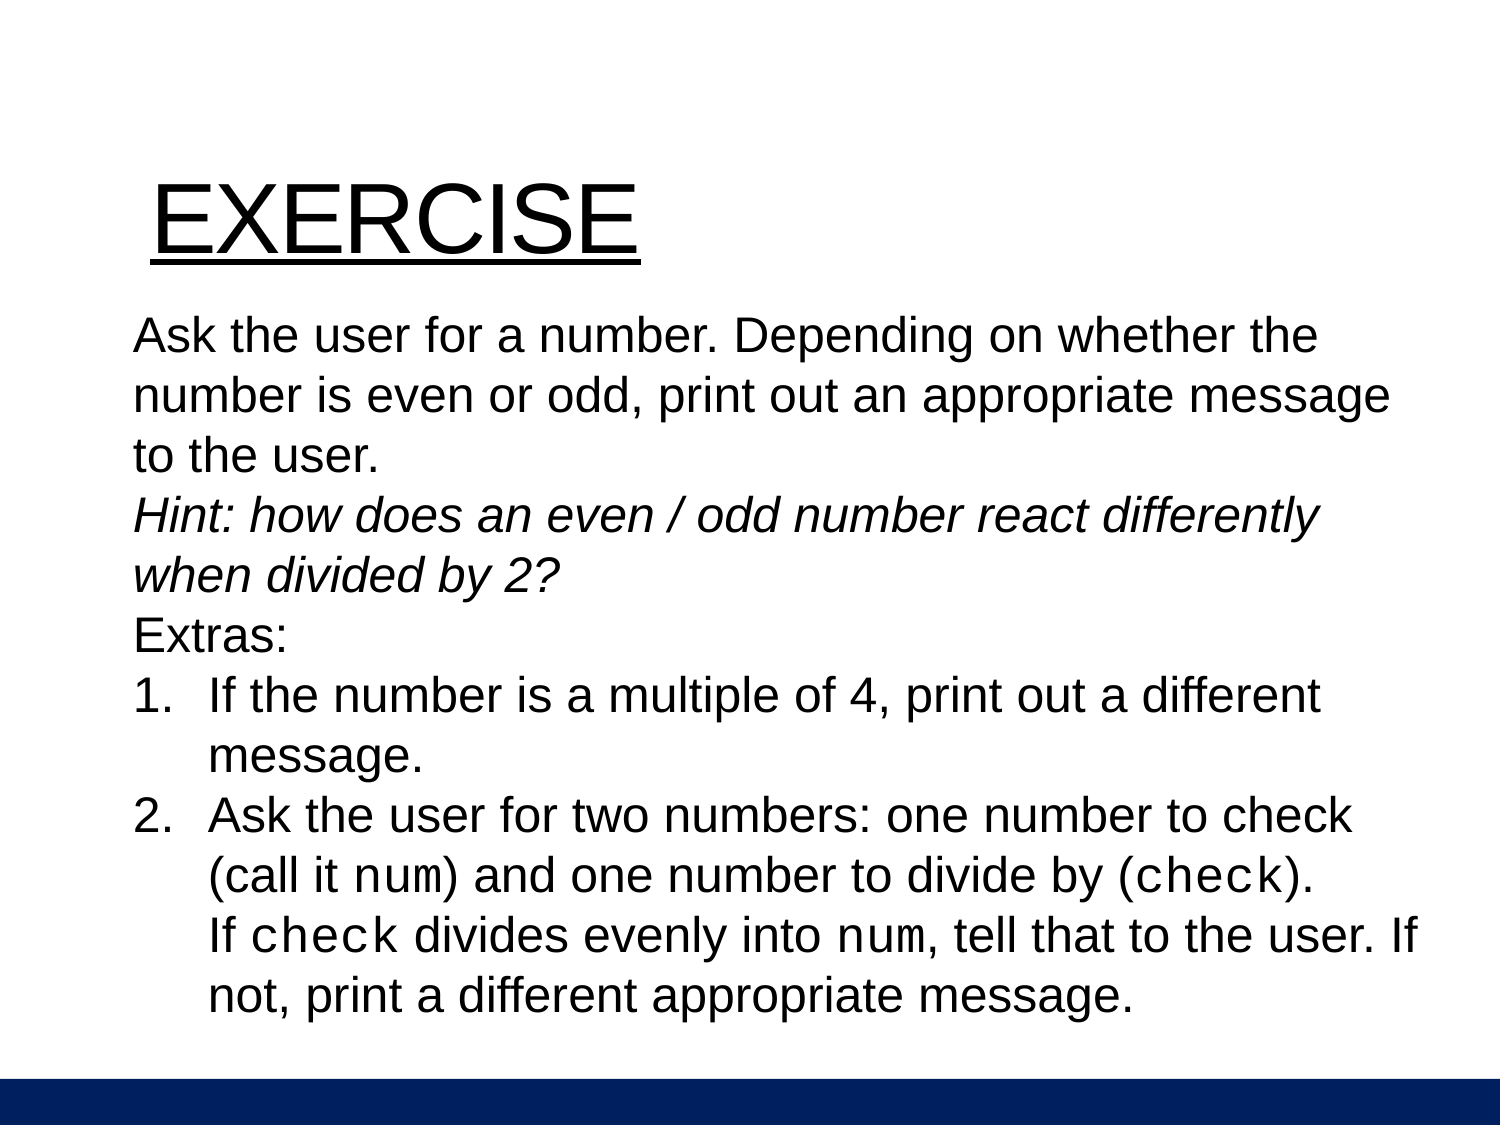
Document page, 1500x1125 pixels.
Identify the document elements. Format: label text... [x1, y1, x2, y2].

text_box Ask the user for a number. Depending on whether the number is even or odd, print out an appropriate message to the user. Hint: how does an even / odd number react differently when divided by 2? Extras: If the number is a multiple of 4, print out a different message. Ask the user for two numbers: one number to check (call it num) and one number to divide by (check). If check divides evenly into num, tell that to the user. If not, print a different appropriate message. [132, 300, 1425, 1083]
title EXERCISE [124, 47, 1376, 394]
